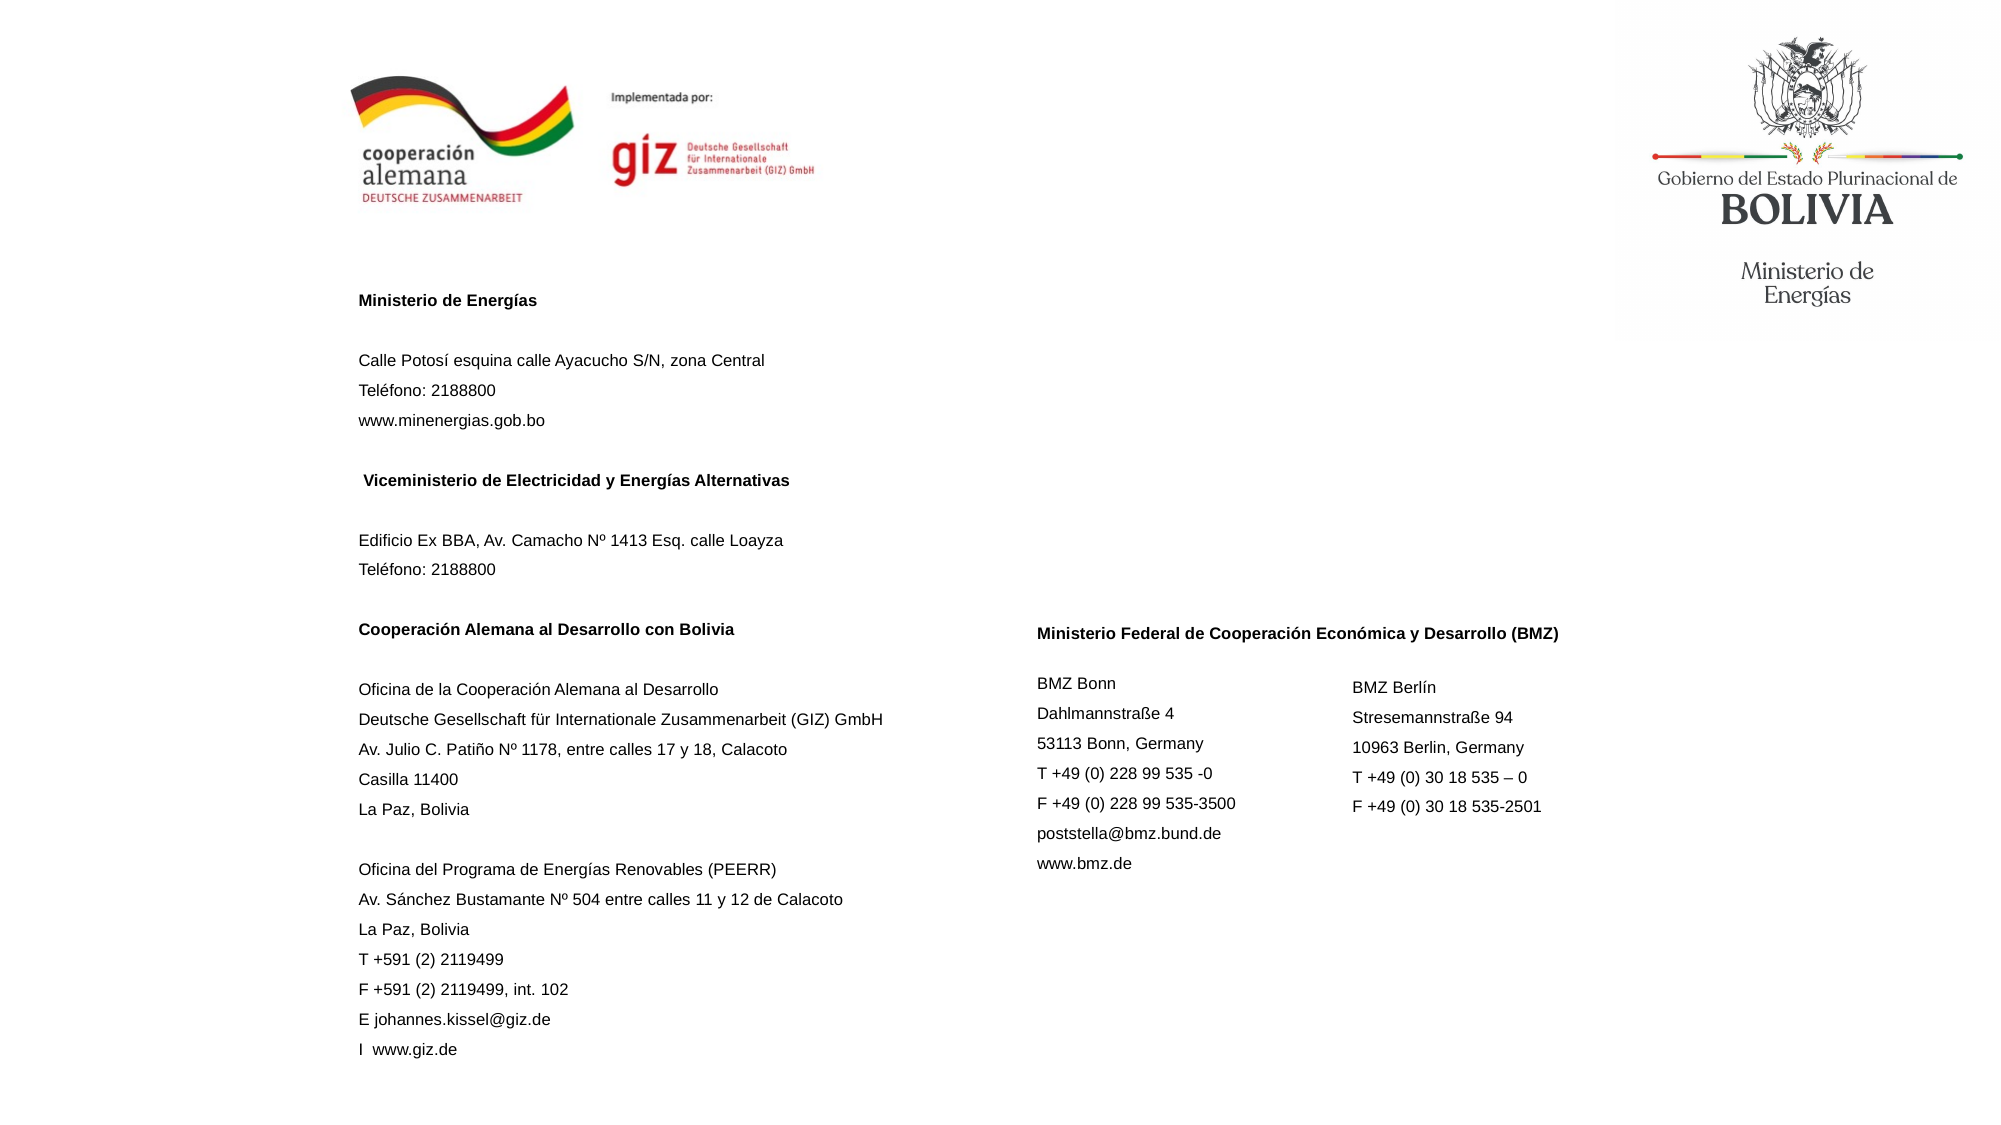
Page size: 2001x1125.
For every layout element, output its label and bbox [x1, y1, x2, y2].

text_box [343, 272, 1740, 1096]
picture [310, 52, 853, 226]
picture [1615, 0, 2000, 341]
